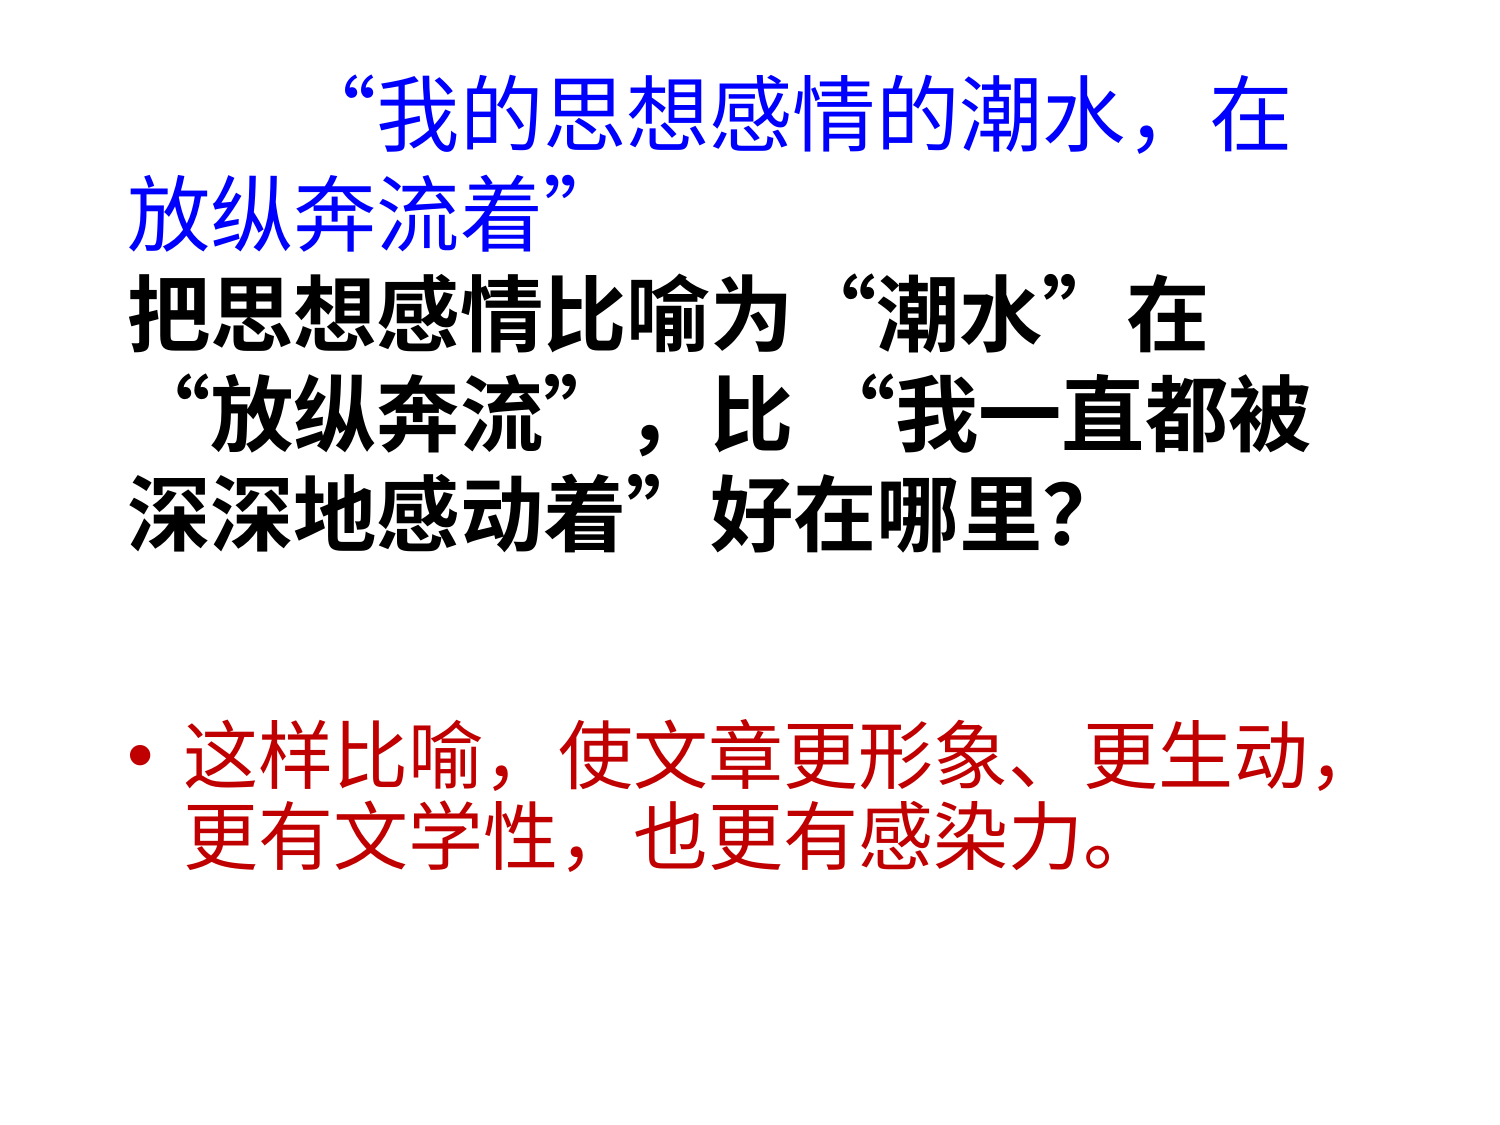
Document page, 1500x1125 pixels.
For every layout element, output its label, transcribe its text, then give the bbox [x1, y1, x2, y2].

title “我的思想感情的潮水，在放纵奔流着” 把思想感情比喻为“潮水”在“放纵奔流”，比 “我一直都被深深地感动着”好在哪里？ [112, 74, 1388, 551]
list 这样比喻，使文章更形象、更生动，更有文学性，也更有感染力。 [112, 710, 1388, 965]
